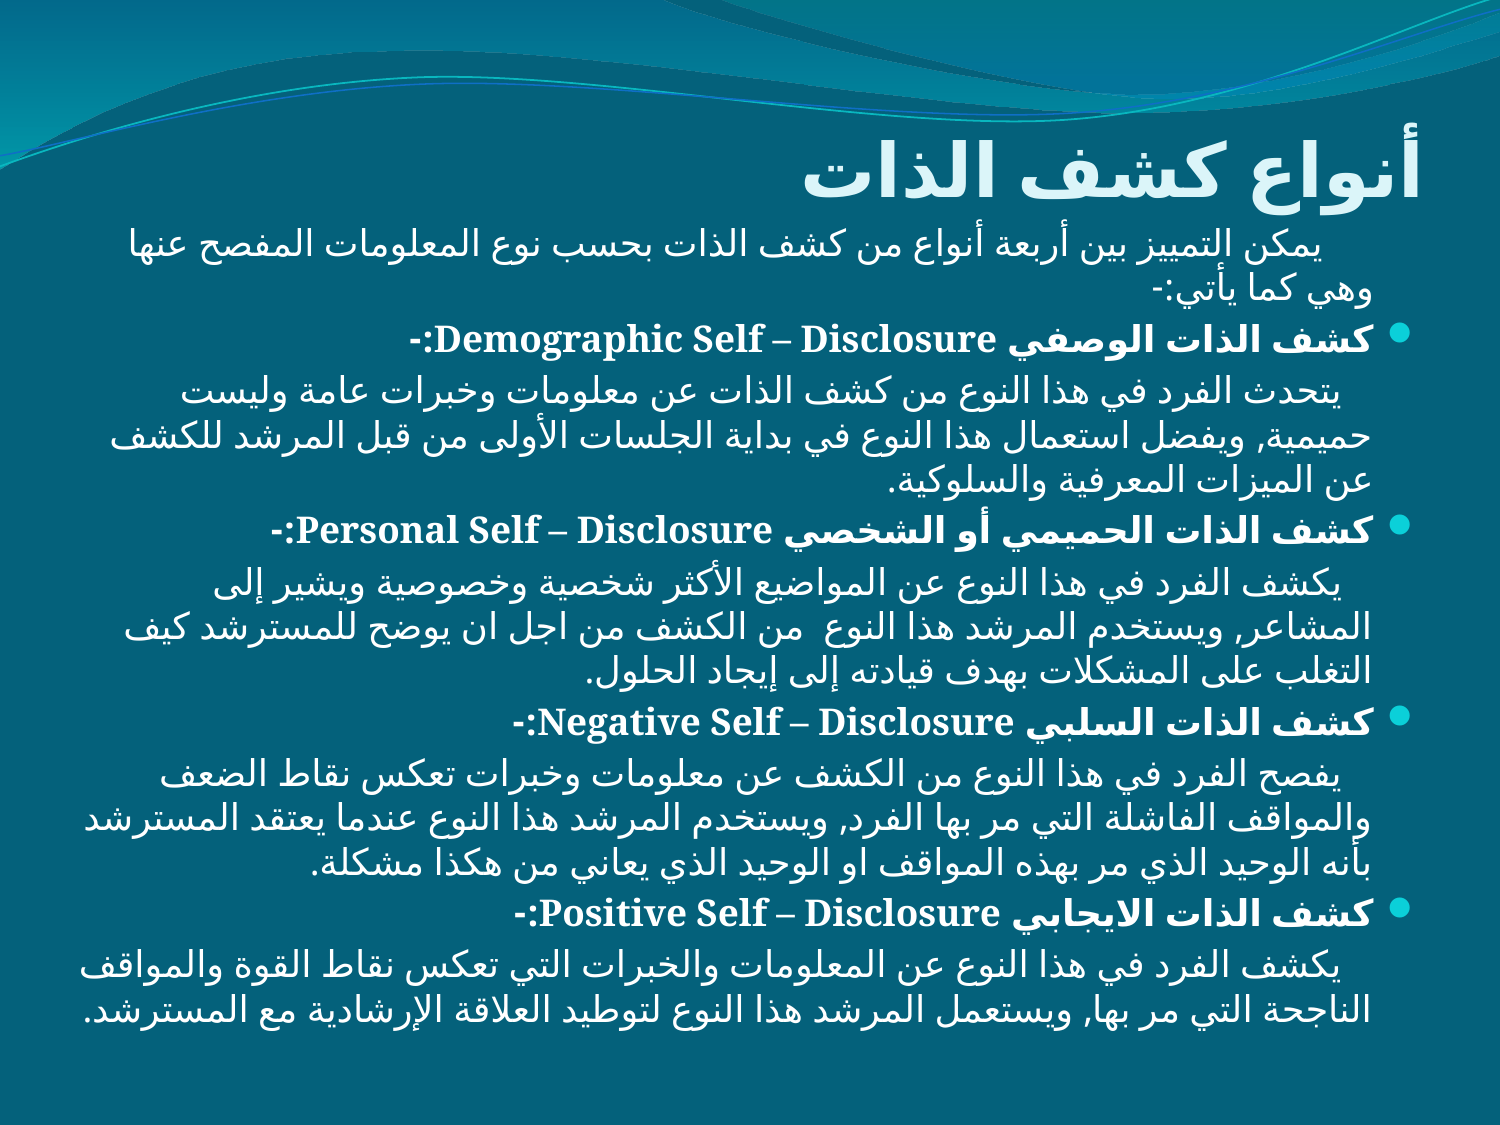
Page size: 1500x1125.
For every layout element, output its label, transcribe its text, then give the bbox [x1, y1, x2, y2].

list يمكن التمييز بين أربعة أنواع من كشف الذات بحسب نوع المعلومات المفصح عنها وهي كما يأتي:- كشف الذات الوصفي Demographic Self – Disclosure:- يتحدث الفرد في هذا النوع من كشف الذات عن معلومات وخبرات عامة وليست حميمية, ويفضل استعمال هذا النوع في بداية الجلسات الأولى من قبل المرشد للكشف عن الميزات المعرفية والسلوكية. كشف الذات الحميمي أو الشخصي Personal Self – Disclosure:- يكشف الفرد في هذا النوع عن المواضيع الأكثر شخصية وخصوصية ويشير إلى المشاعر, ويستخدم المرشد هذا النوع من الكشف من اجل ان يوضح للمسترشد كيف التغلب على المشكلات بهدف قيادته إلى إيجاد الحلول. كشف الذات السلبي Negative Self – Disclosure:- يفصح الفرد في هذا النوع من الكشف عن معلومات وخبرات تعكس نقاط الضعف والمواقف الفاشلة التي مر بها الفرد, ويستخدم المرشد هذا النوع عندما يعتقد المسترشد بأنه الوحيد الذي مر بهذه المواقف او الوحيد الذي يعاني من هكذا مشكلة. كشف الذات الايجابي Positive Self – Disclosure:- يكشف الفرد في هذا النوع عن المعلومات والخبرات التي تعكس نقاط القوة والمواقف الناجحة التي مر بها, ويستعمل المرشد هذا النوع لتوطيد العلاقة الإرشادية مع المسترشد. [62, 212, 1425, 1088]
title أنواع كشف الذات [75, 115, 1425, 212]
